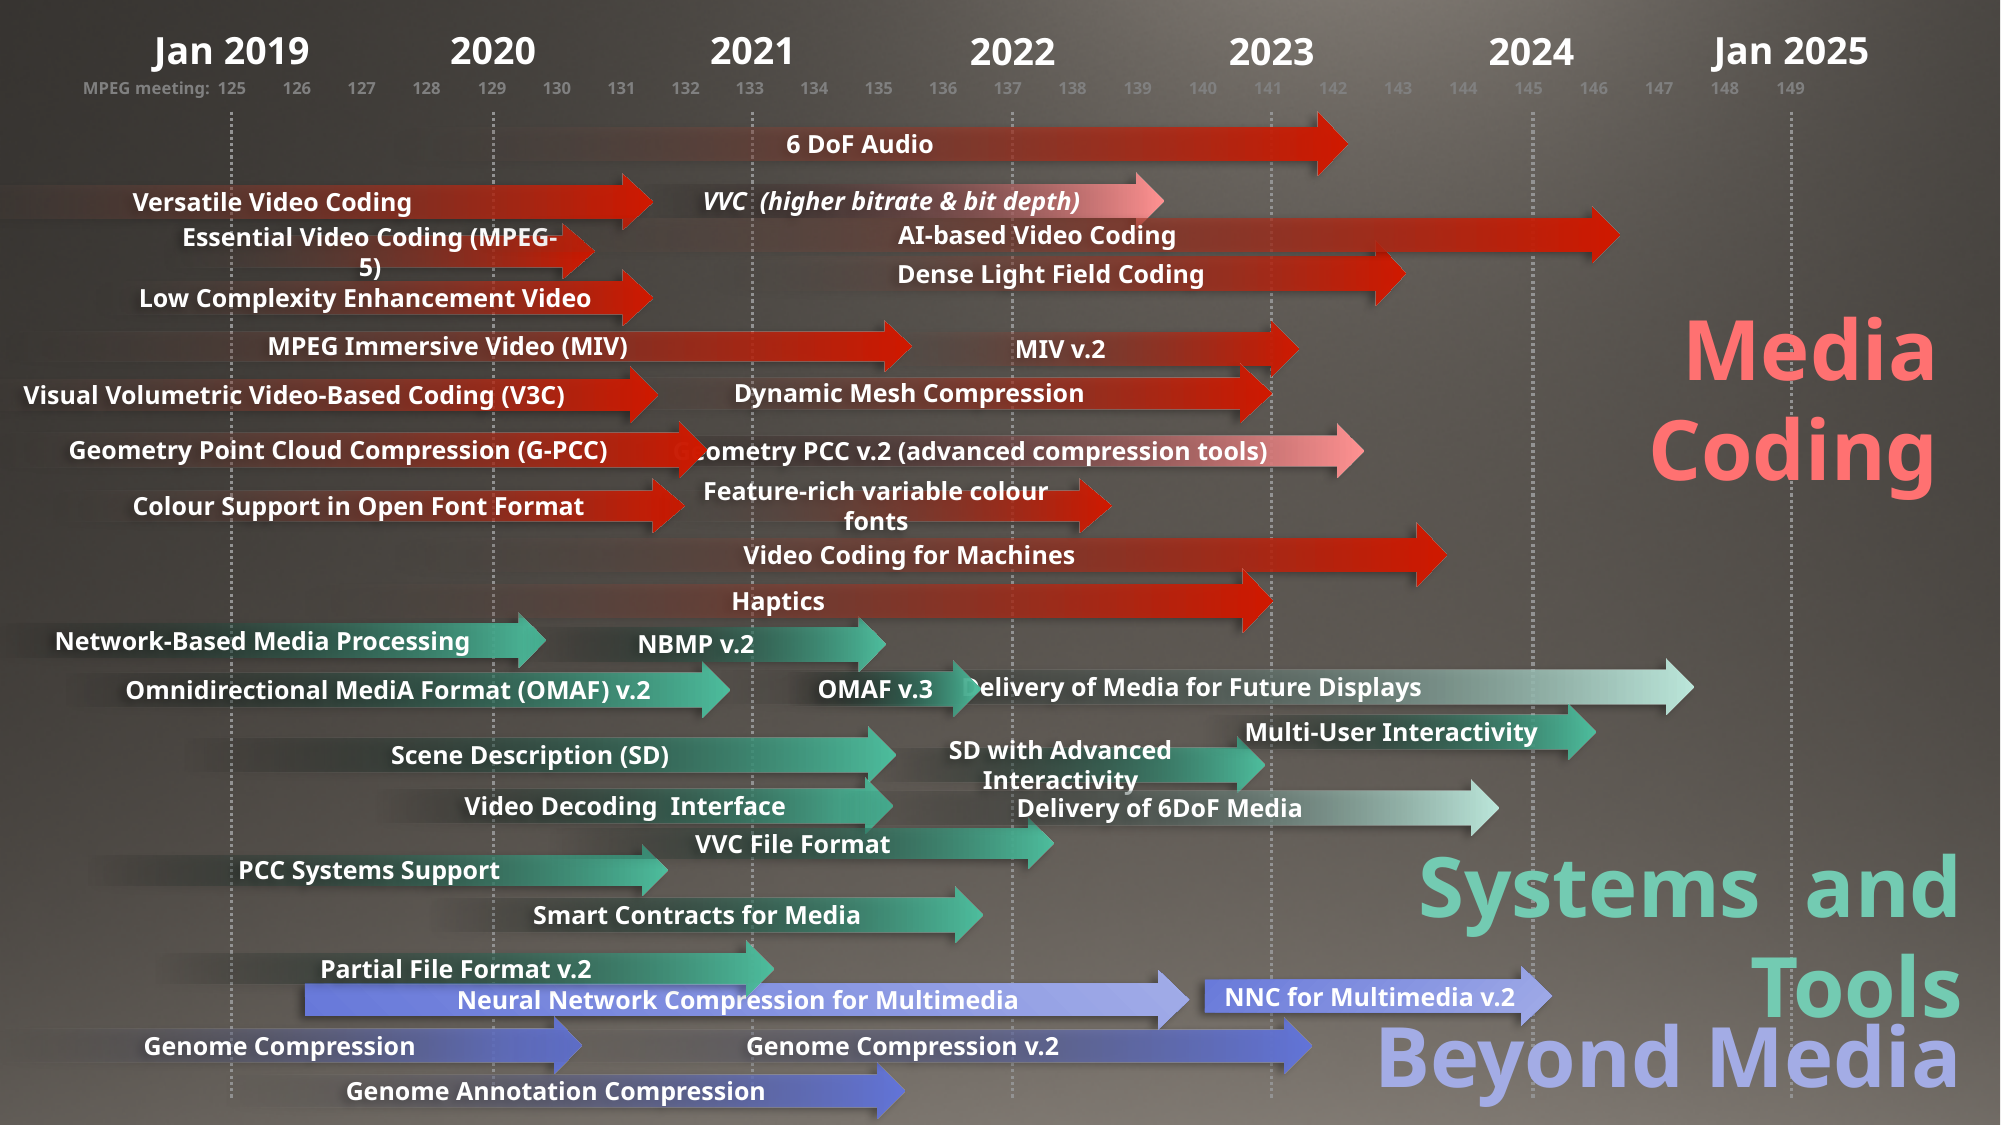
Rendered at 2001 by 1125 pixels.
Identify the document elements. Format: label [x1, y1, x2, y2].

picture [0, 0, 2001, 1125]
text_box [76, 20, 1873, 111]
text_box [0, 111, 1976, 1119]
